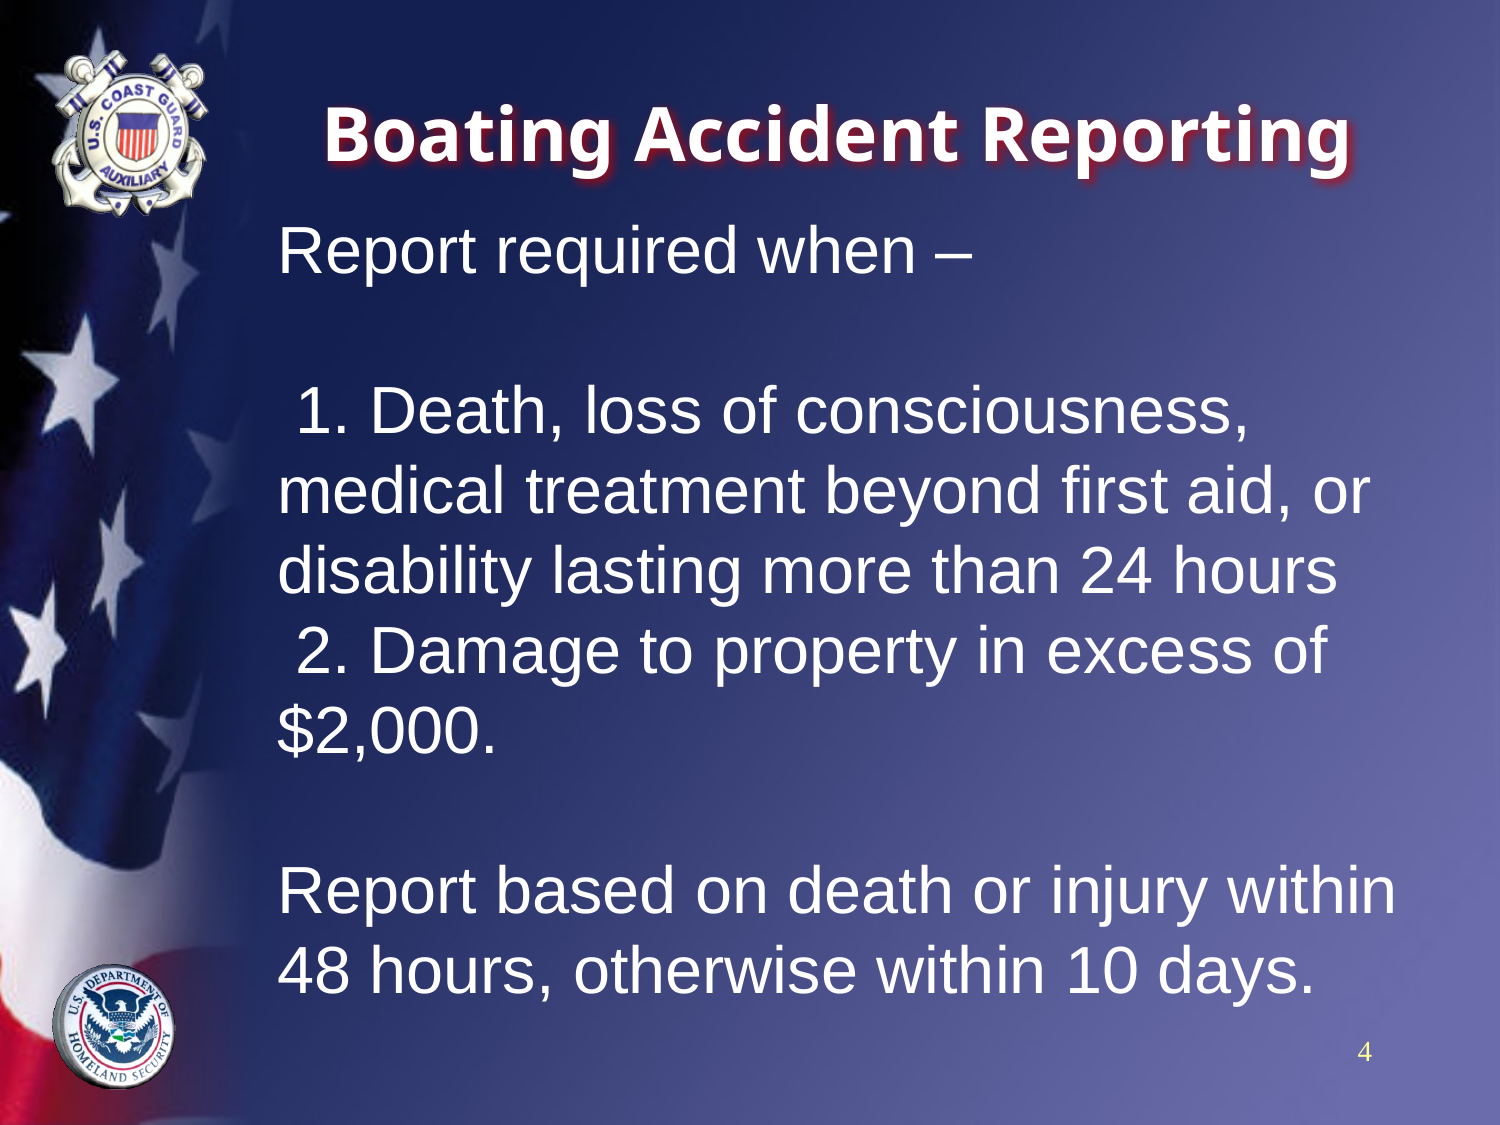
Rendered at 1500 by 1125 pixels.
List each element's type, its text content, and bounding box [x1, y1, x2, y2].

picture [0, 0, 1500, 1125]
text_box Report required when – 1. Death, loss of consciousness, medical treatment beyond first aid, or disability lasting more than 24 hours 2. Damage to property in excess of $2,000. Report based on death or injury within 48 hours, otherwise within 10 days. [262, 199, 1475, 1015]
slide_number 4 [1074, 1025, 1388, 1100]
title Boating Accident Reporting [225, 37, 1450, 225]
